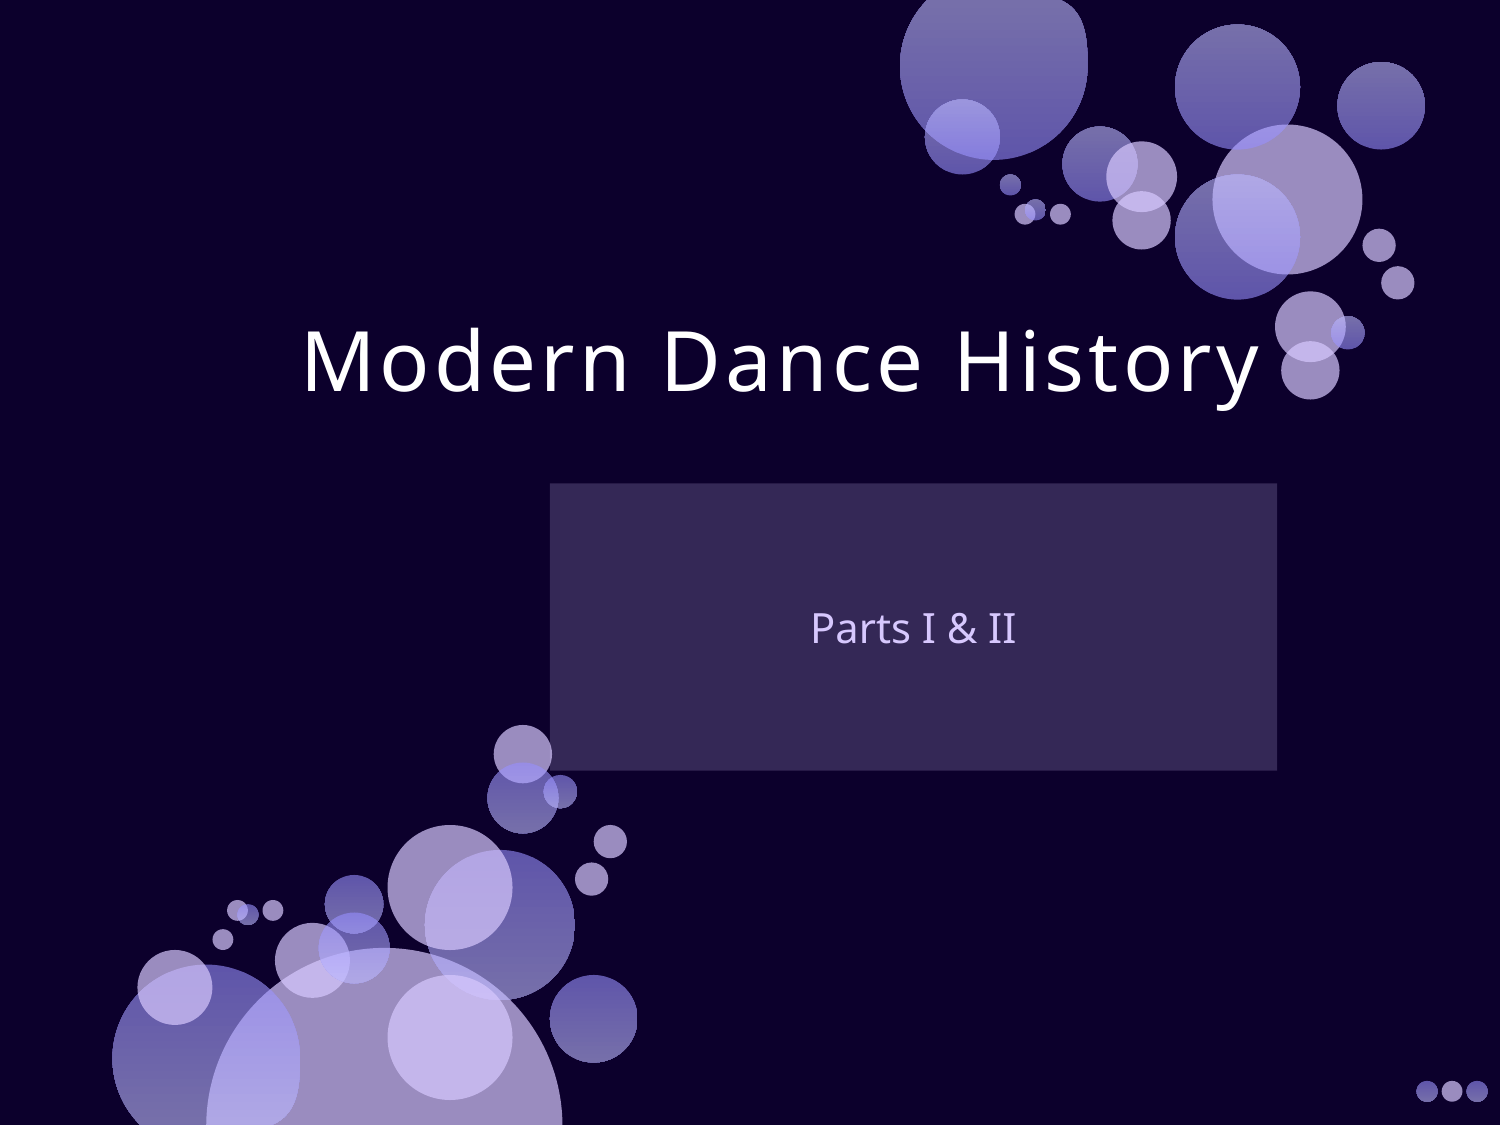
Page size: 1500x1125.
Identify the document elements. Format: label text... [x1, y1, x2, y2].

subtitle Parts I & II [549, 483, 1278, 771]
title Modern Dance History [112, 237, 1275, 479]
